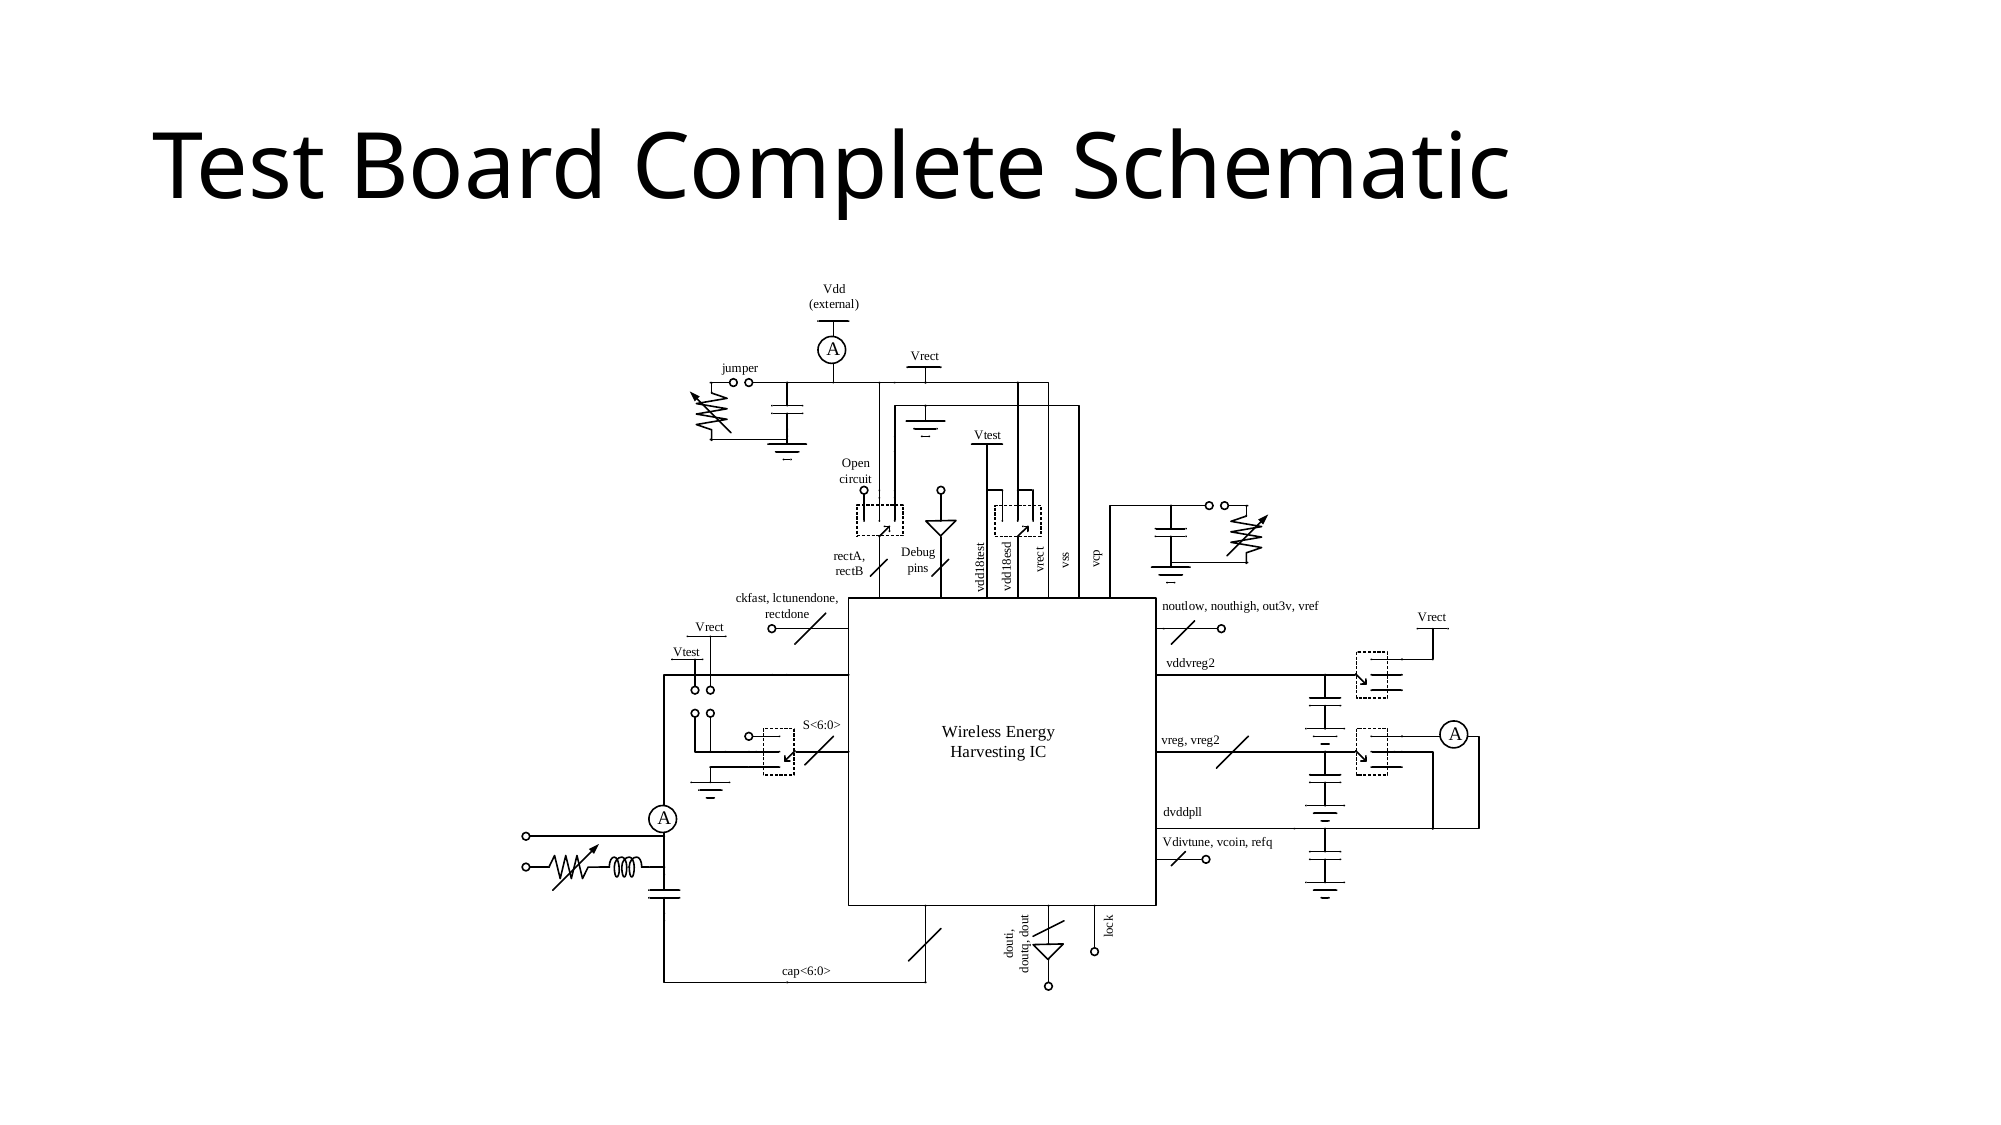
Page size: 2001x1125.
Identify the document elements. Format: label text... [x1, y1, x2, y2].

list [520, 277, 1480, 992]
title Test Board Complete Schematic [137, 59, 1863, 278]
